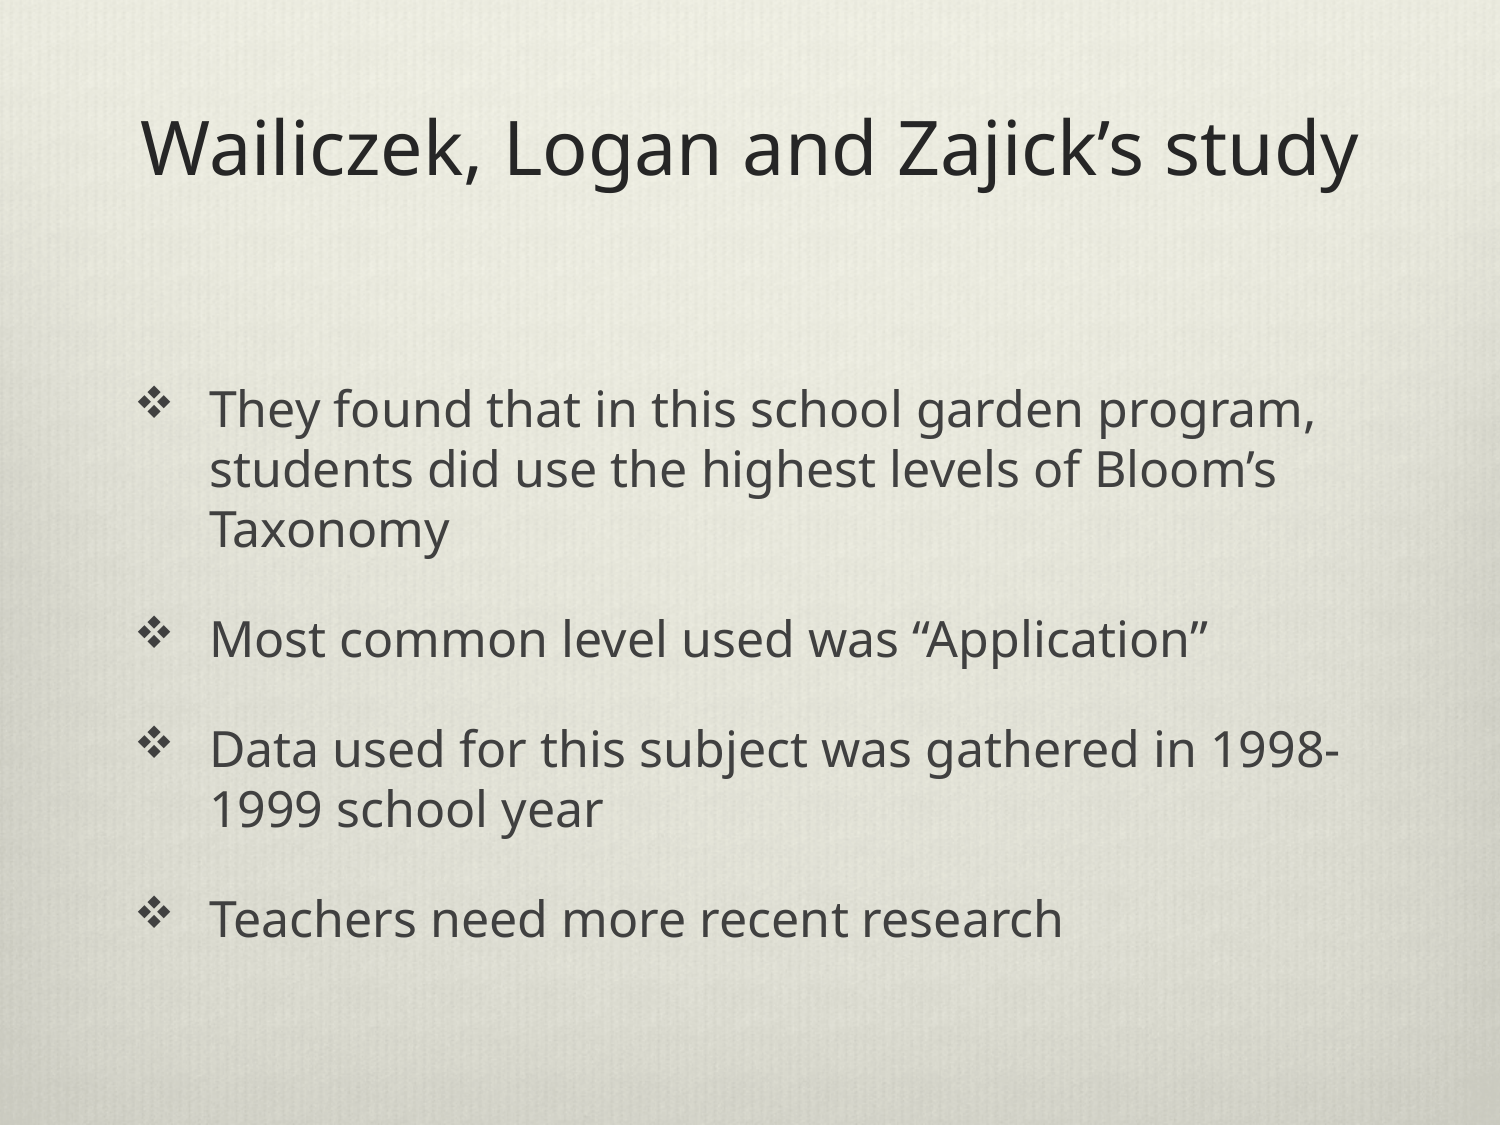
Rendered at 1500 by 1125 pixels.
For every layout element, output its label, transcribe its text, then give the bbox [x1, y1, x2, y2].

title Wailiczek, Logan and Zajick’s study [119, 51, 1381, 240]
list They found that in this school garden program, students did use the highest levels of Bloom’s Taxonomy Most common level used was “Application” Data used for this subject was gathered in 1998-1999 school year Teachers need more recent research [119, 260, 1381, 1011]
